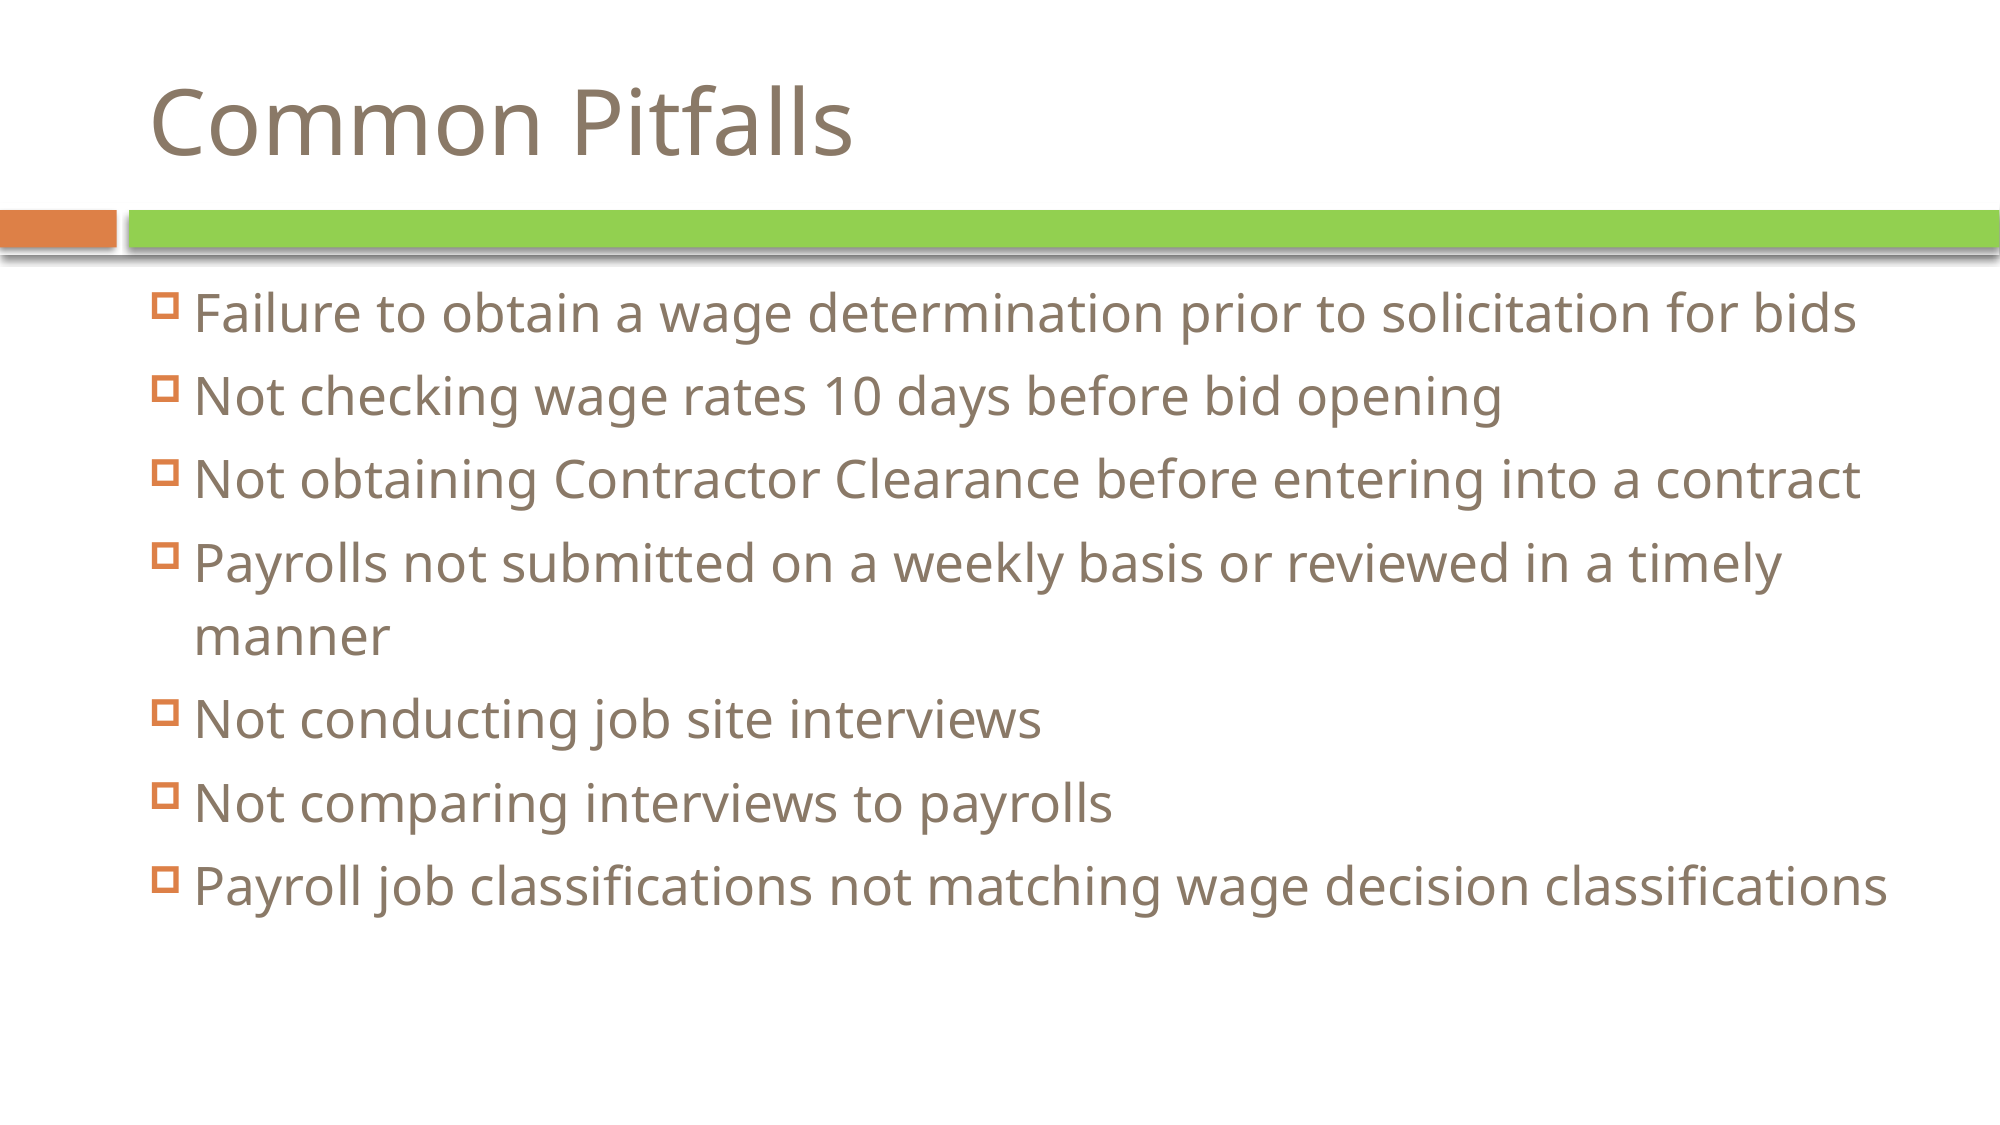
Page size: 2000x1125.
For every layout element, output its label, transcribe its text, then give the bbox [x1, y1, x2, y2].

list Failure to obtain a wage determination prior to solicitation for bids Not checking wage rates 10 days before bid opening Not obtaining Contractor Clearance before entering into a contract Payrolls not submitted on a weekly basis or reviewed in a timely manner Not conducting job site interviews Not comparing interviews to payrolls Payroll job classifications not matching wage decision classifications [133, 262, 1917, 1000]
title Common Pitfalls [133, 37, 1917, 200]
